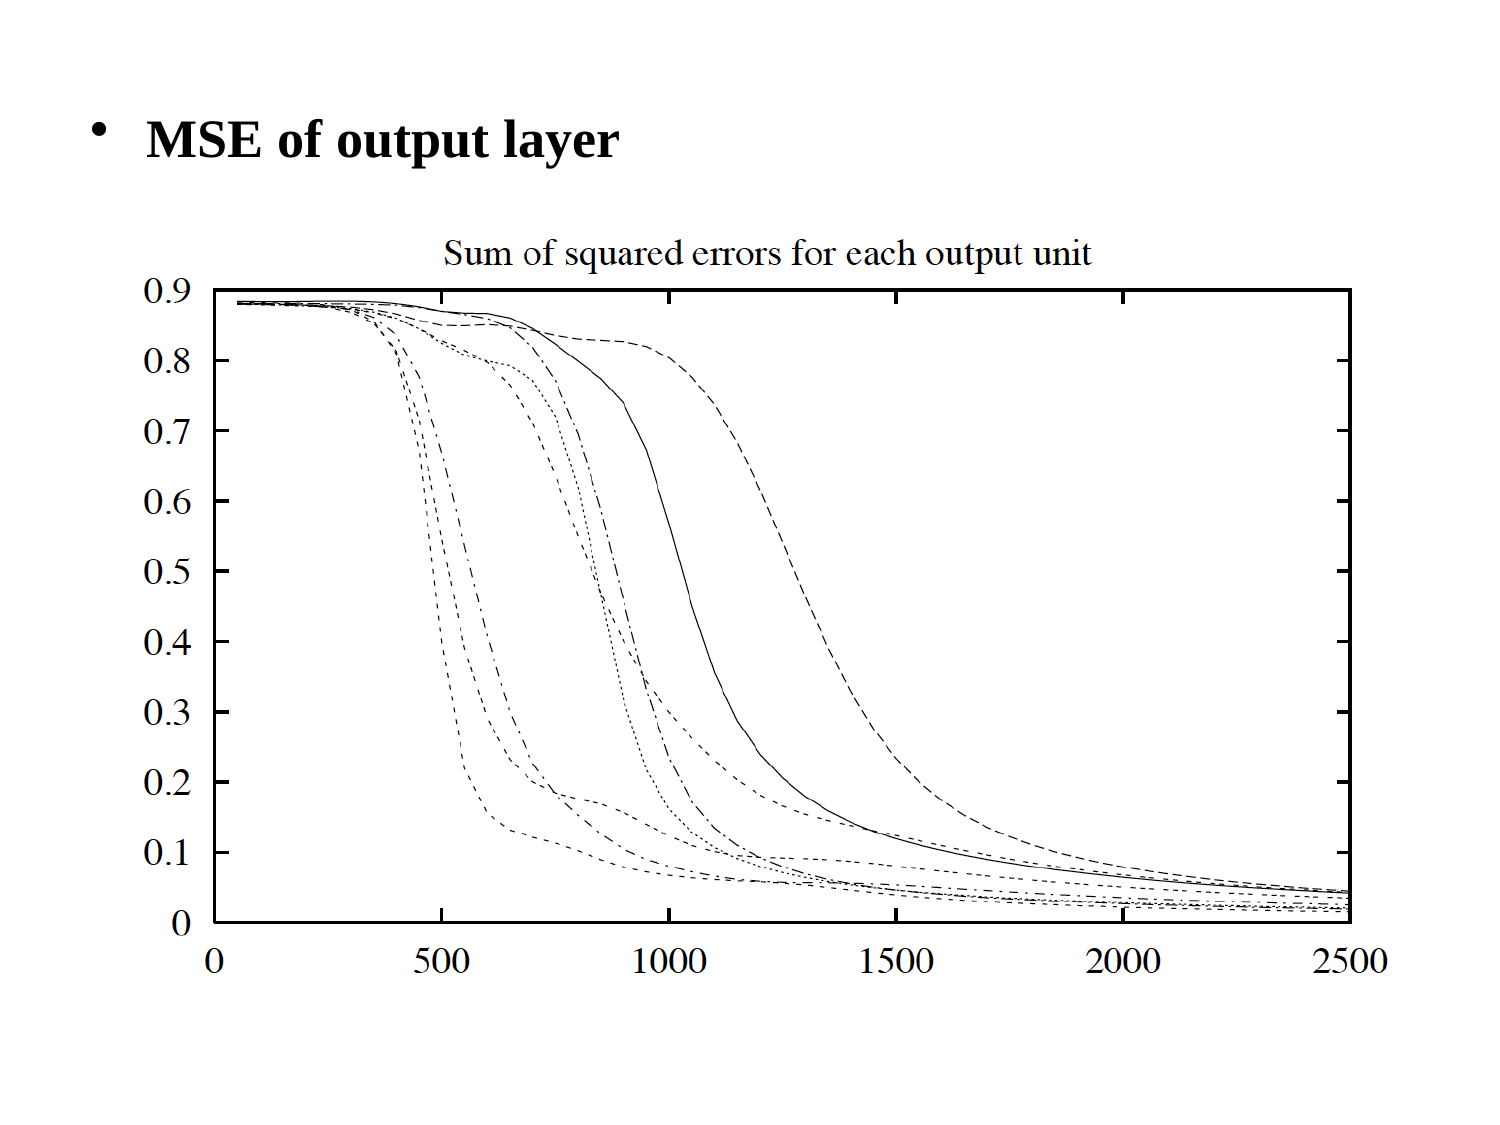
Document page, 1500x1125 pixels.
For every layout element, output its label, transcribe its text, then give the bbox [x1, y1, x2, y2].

picture [100, 219, 1412, 1004]
list MSE of output layer [75, 95, 1425, 1005]
